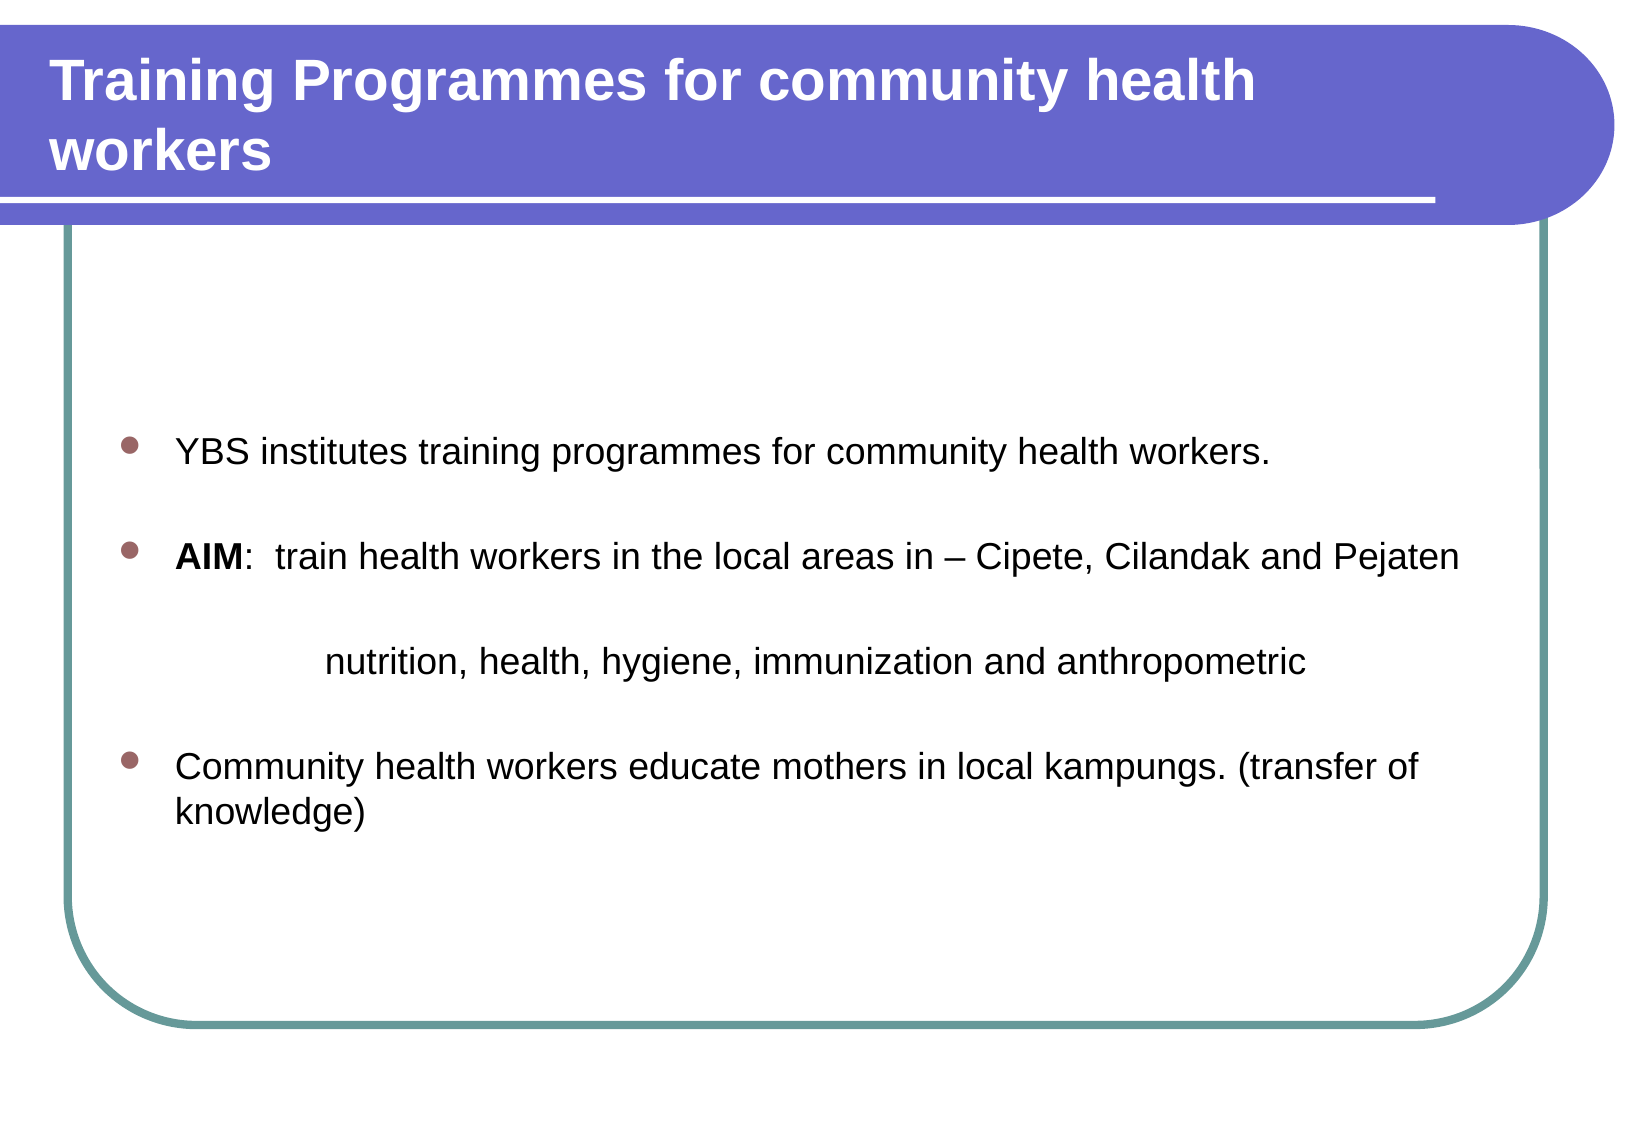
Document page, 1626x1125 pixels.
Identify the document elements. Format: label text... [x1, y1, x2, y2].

title Training Programmes for community health workers [34, 37, 1460, 188]
list YBS institutes training programmes for community health workers. AIM: train health workers in the local areas in – Cipete, Cilandak and Pejaten nutrition, health, hygiene, immunization and anthropometric Community health workers educate mothers in local kampungs. (transfer of knowledge) [103, 314, 1513, 1040]
